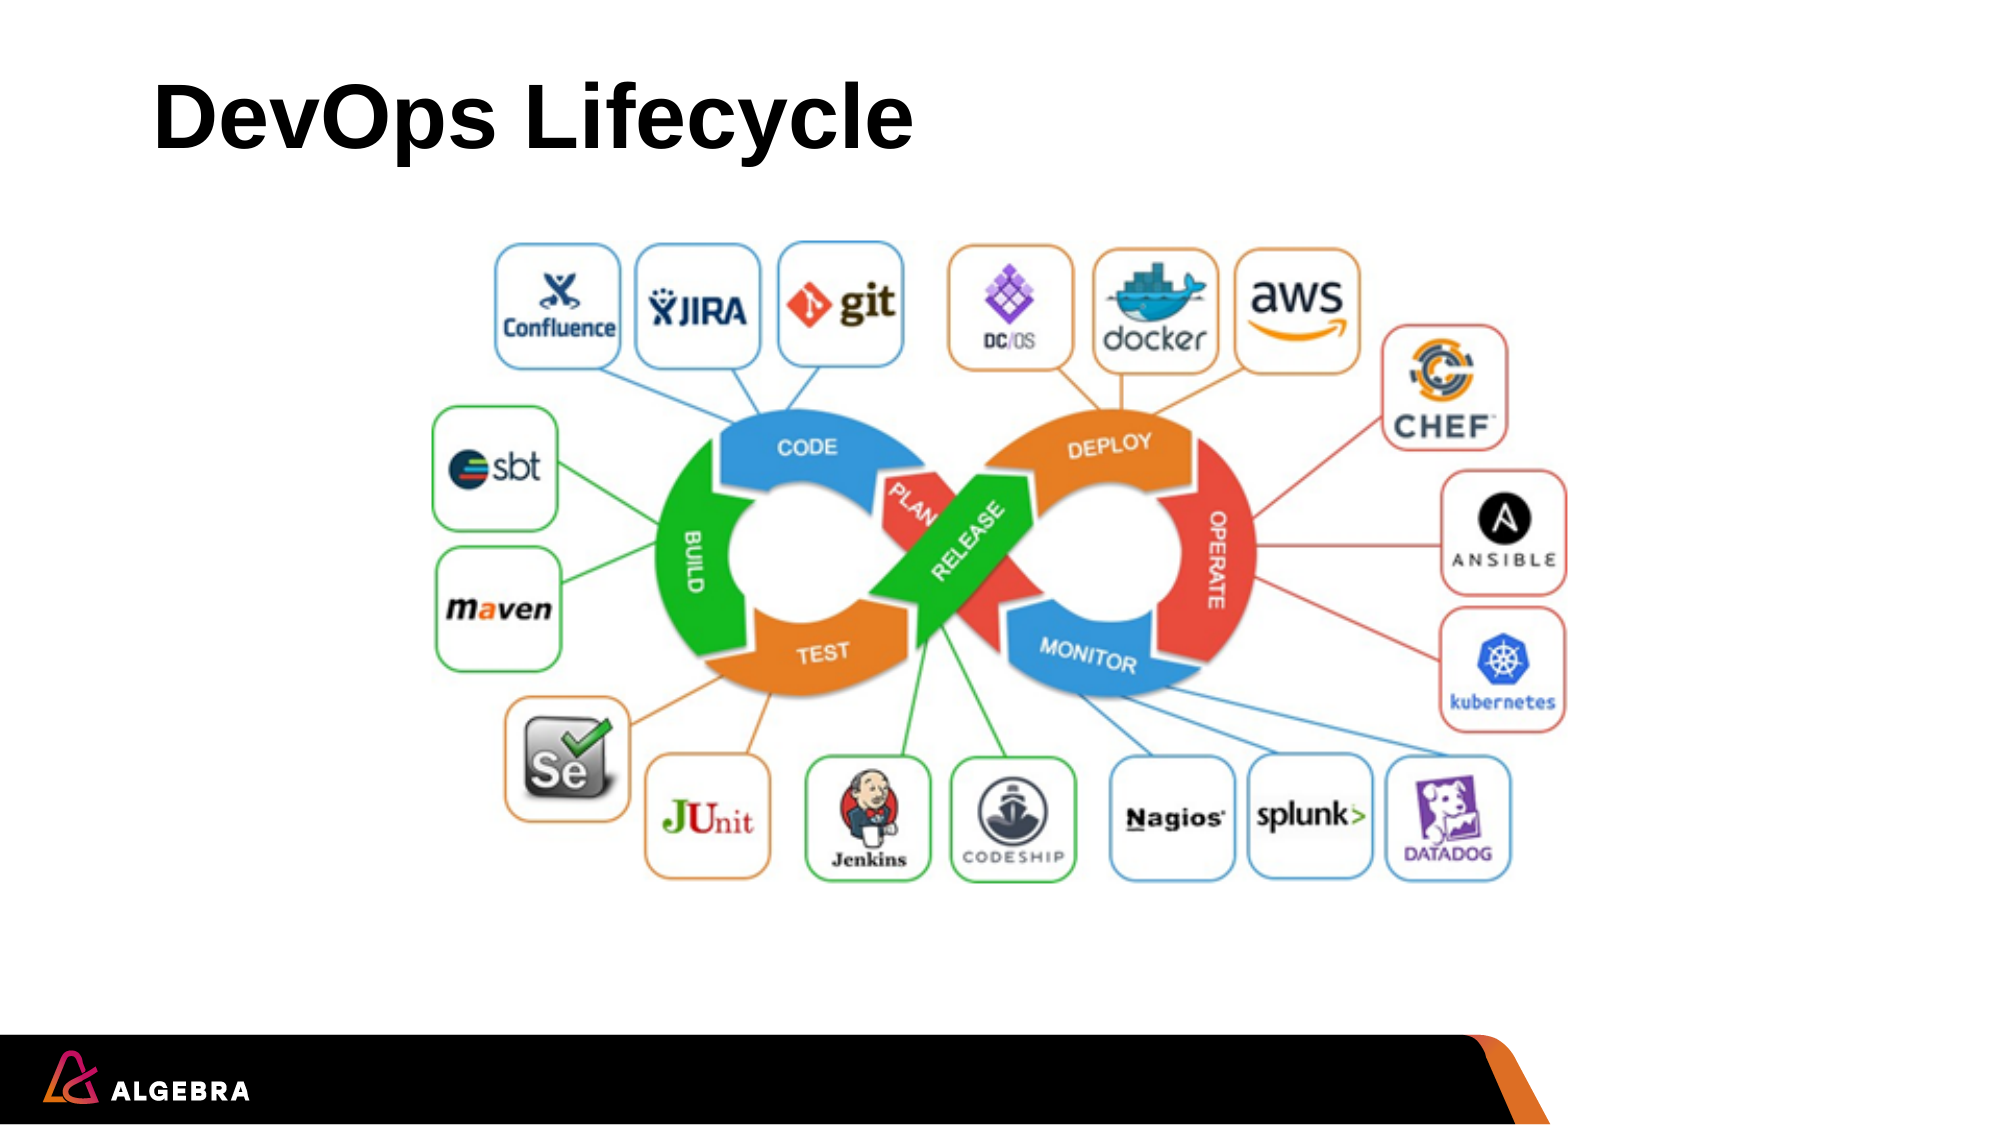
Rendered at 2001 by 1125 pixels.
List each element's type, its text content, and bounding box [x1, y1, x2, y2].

title DevOps Lifecycle [137, 59, 1863, 278]
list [428, 237, 1572, 888]
picture [0, 1034, 1733, 1125]
